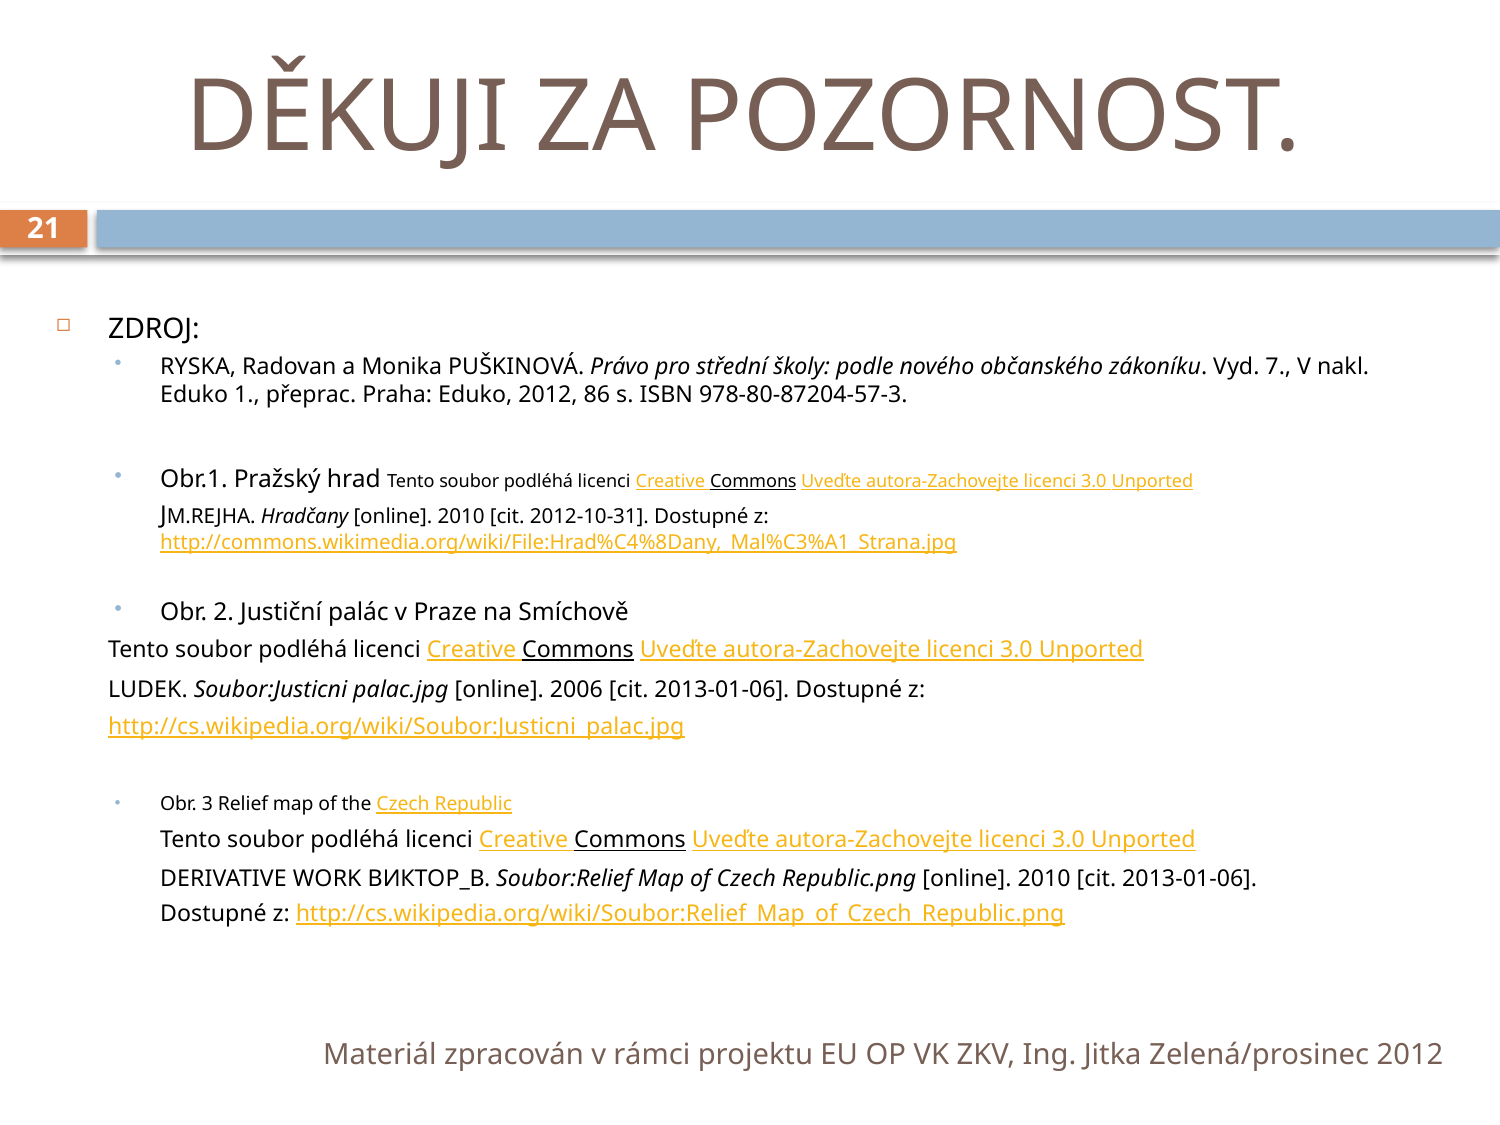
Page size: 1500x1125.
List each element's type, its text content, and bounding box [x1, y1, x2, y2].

title DĚKUJI ZA POZORNOST. [29, 0, 1459, 222]
list ZDROJ: RYSKA, Radovan a Monika PUŠKINOVÁ. Právo pro střední školy: podle nového občanského zákoníku. Vyd. 7., V nakl. Eduko 1., přeprac. Praha: Eduko, 2012, 86 s. ISBN 978-80-87204-57-3. Obr.1. Pražský hrad Tento soubor podléhá licenci Creative Commons Uveďte autora-Zachovejte licenci 3.0 Unported JM.REJHA. Hradčany [online]. 2010 [cit. 2012-10-31]. Dostupné z: http://commons.wikimedia.org/wiki/File:Hrad%C4%8Dany,_Mal%C3%A1_Strana.jpg Obr. 2. Justiční palác v Praze na Smíchově Tento soubor podléhá licenci Creative Commons Uveďte autora-Zachovejte licenci 3.0 Unported LUDEK. Soubor:Justicni palac.jpg [online]. 2006 [cit. 2013-01-06]. Dostupné z: http://cs.wikipedia.org/wiki/Soubor:Justicni_palac.jpg Obr. 3 Relief map of the Czech Republic Tento soubor podléhá licenci Creative Commons Uveďte autora-Zachovejte licenci 3.0 Unported DERIVATIVE WORK ВИКТОР_В. Soubor:Relief Map of Czech Republic.png [online]. 2010 [cit. 2013-01-06]. Dostupné z: http://cs.wikipedia.org/wiki/Soubor:Relief_Map_of_Czech_Republic.png [41, 302, 1447, 1047]
footer Materiál zpracován v rámci projektu EU OP VK ZKV, Ing. Jitka Zelená/prosinec 2012 [206, 1023, 1460, 1084]
slide_number 21 [0, 208, 88, 249]
